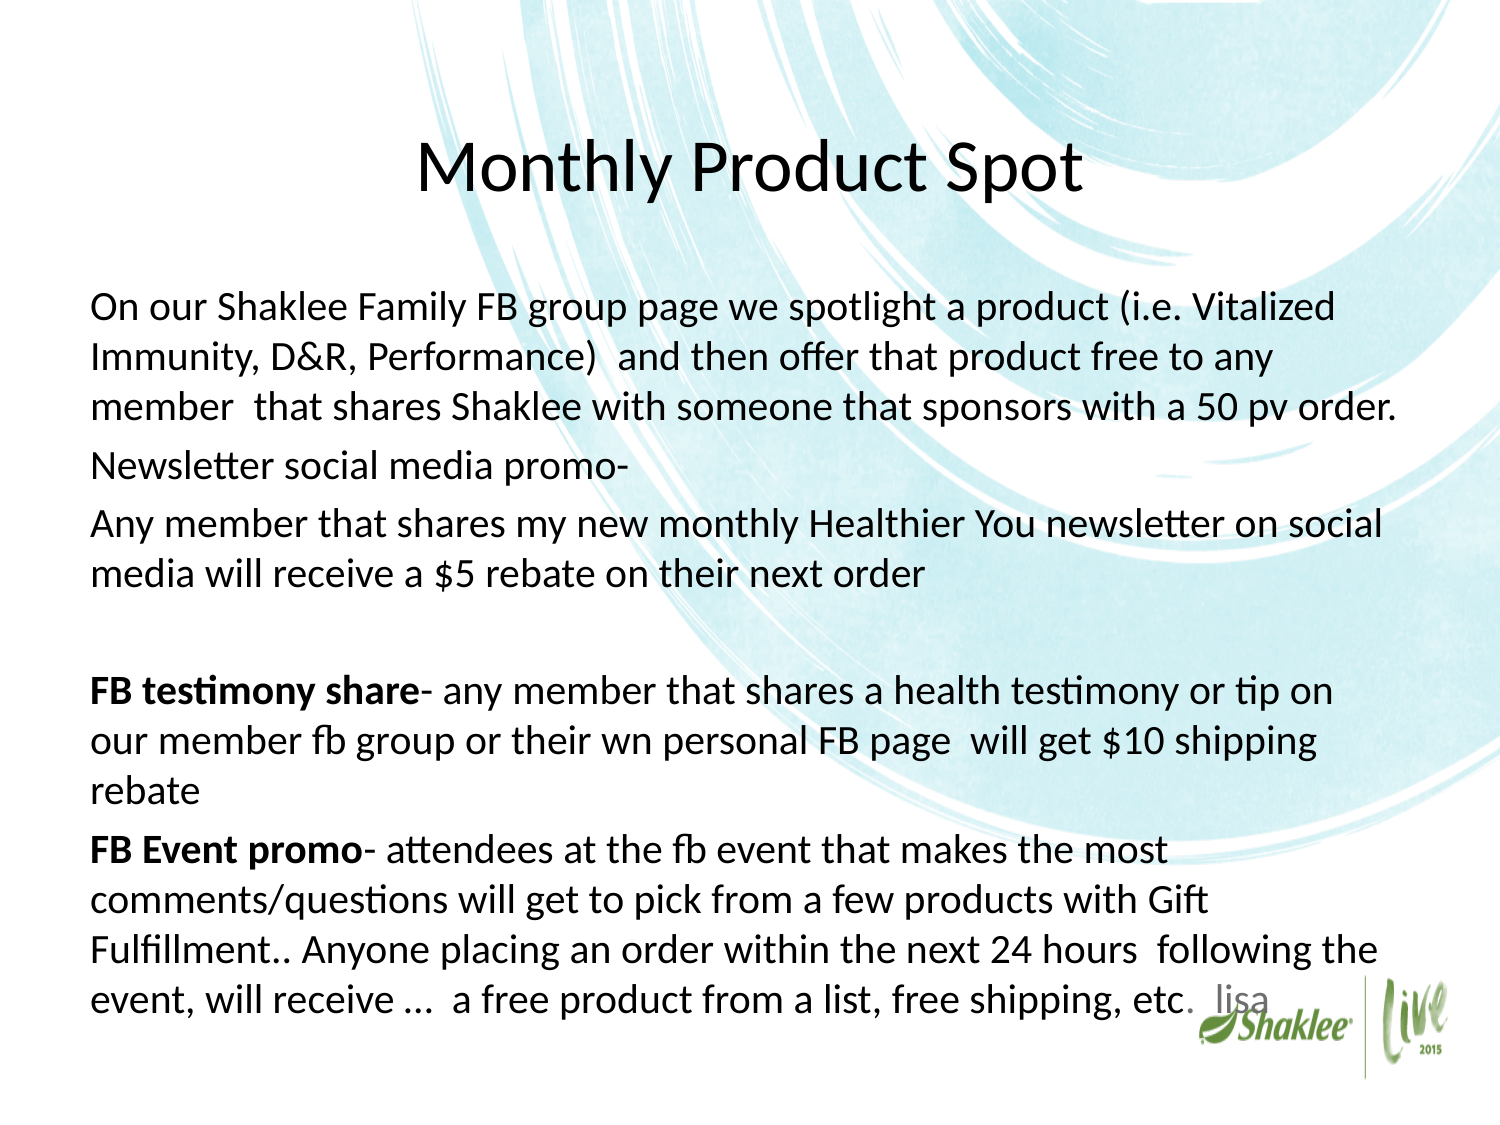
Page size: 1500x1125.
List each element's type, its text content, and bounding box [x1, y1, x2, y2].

title Monthly Product Spot [75, 67, 1425, 255]
list On our Shaklee Family FB group page we spotlight a product (i.e. Vitalized Immunity, D&R, Performance) and then offer that product free to any member that shares Shaklee with someone that sponsors with a 50 pv order. Newsletter social media promo- Any member that shares my new monthly Healthier You newsletter on social media will receive a $5 rebate on their next order FB testimony share- any member that shares a health testimony or tip on our member fb group or their wn personal FB page will get $10 shipping rebate FB Event promo- attendees at the fb event that makes the most comments/questions will get to pick from a few products with Gift Fulfillment.. Anyone placing an order within the next 24 hours following the event, will receive … a free product from a list, free shipping, etc. lisa [75, 271, 1425, 1125]
picture [0, 0, 1500, 1125]
